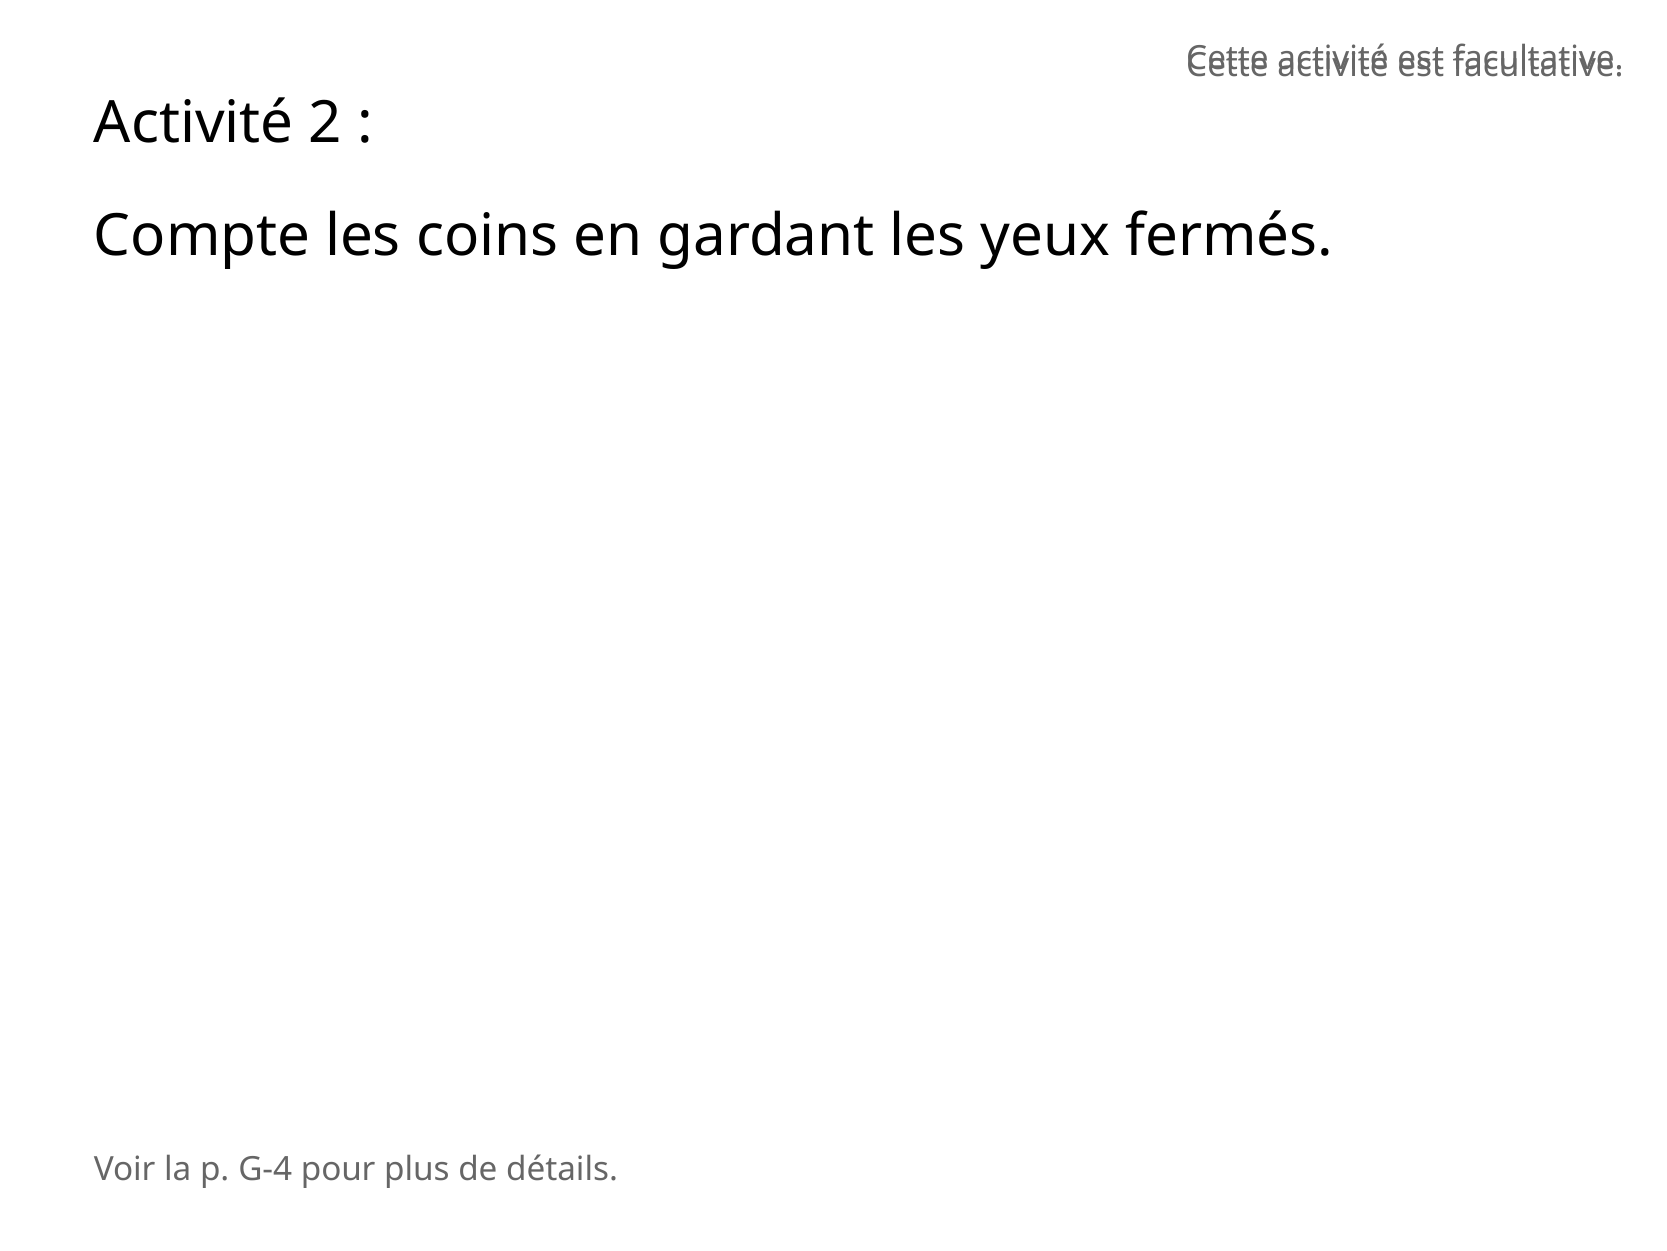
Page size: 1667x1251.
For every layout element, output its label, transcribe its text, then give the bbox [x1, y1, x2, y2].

text_box Compte les coins en gardant les yeux fermés. [79, 189, 1667, 275]
text_box Voir la p. G-4 pour plus de détails. [79, 1139, 909, 1195]
text_box Cette activité est facultative. [714, 35, 1640, 91]
text_box Activité 2 : [79, 77, 1667, 162]
text_box Cette activité est facultative. [809, 28, 1640, 84]
